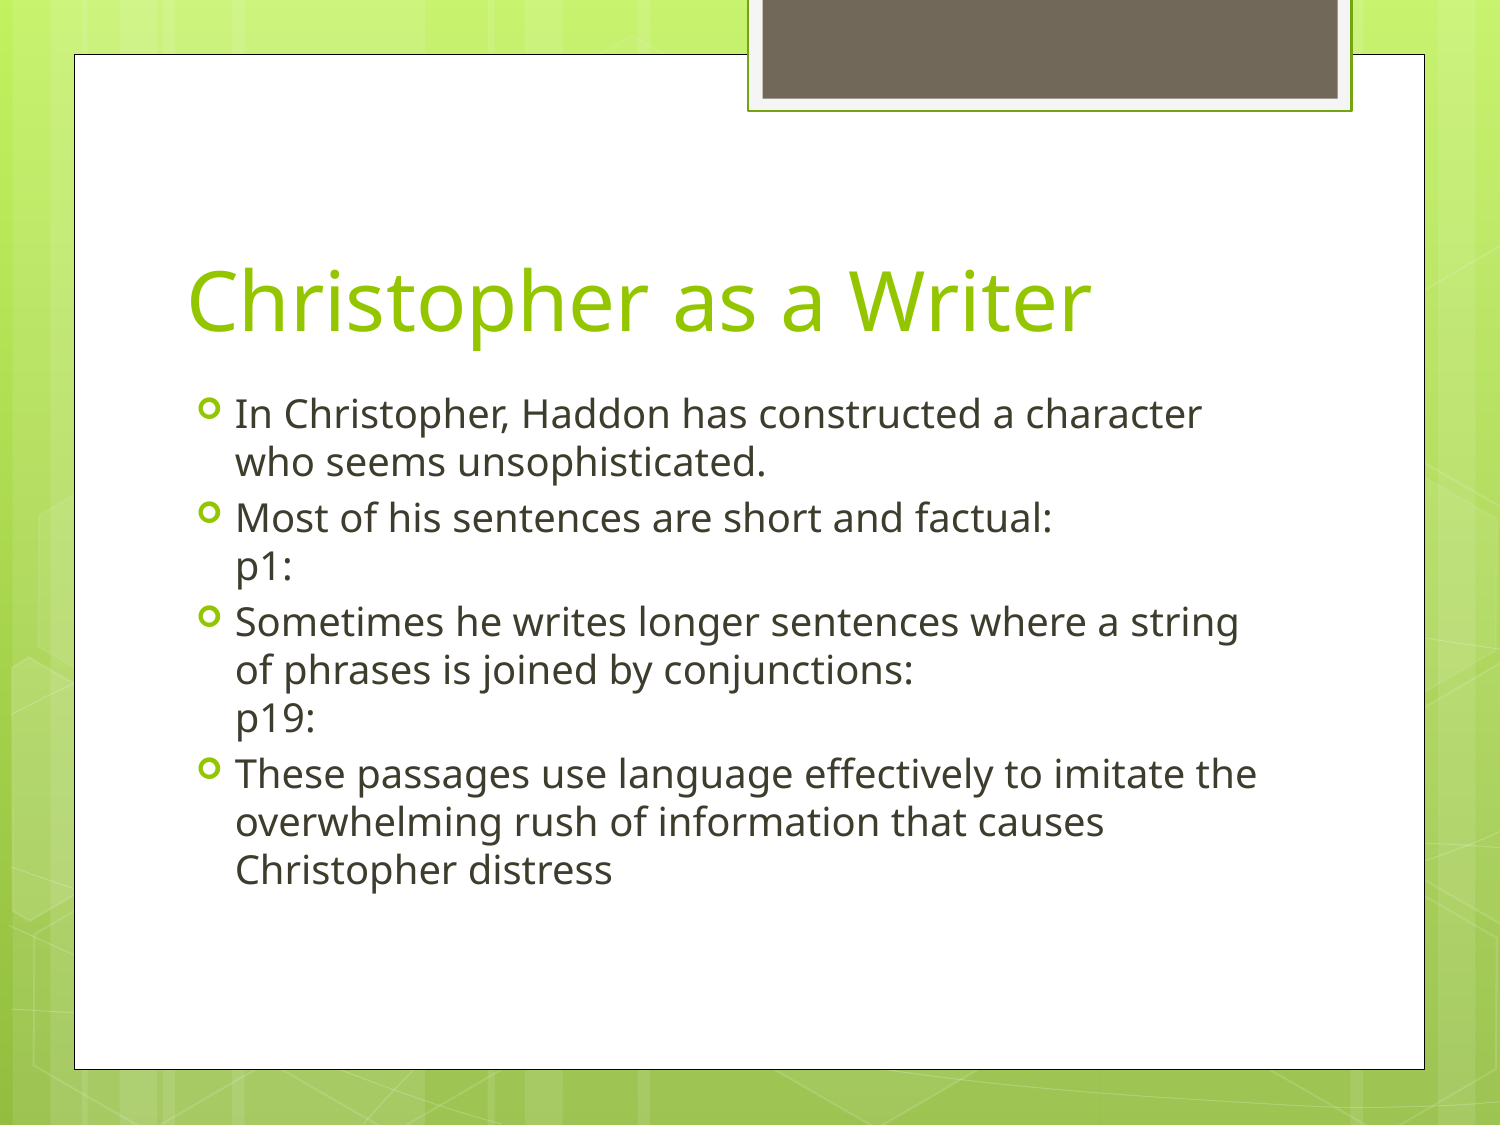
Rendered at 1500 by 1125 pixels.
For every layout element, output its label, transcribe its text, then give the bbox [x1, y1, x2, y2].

title Christopher as a Writer [171, 168, 1324, 357]
list In Christopher, Haddon has constructed a character who seems unsophisticated. Most of his sentences are short and factual: p1: Sometimes he writes longer sentences where a string of phrases is joined by conjunctions: p19: These passages use language effectively to imitate the overwhelming rush of information that causes Christopher distress [171, 381, 1283, 957]
